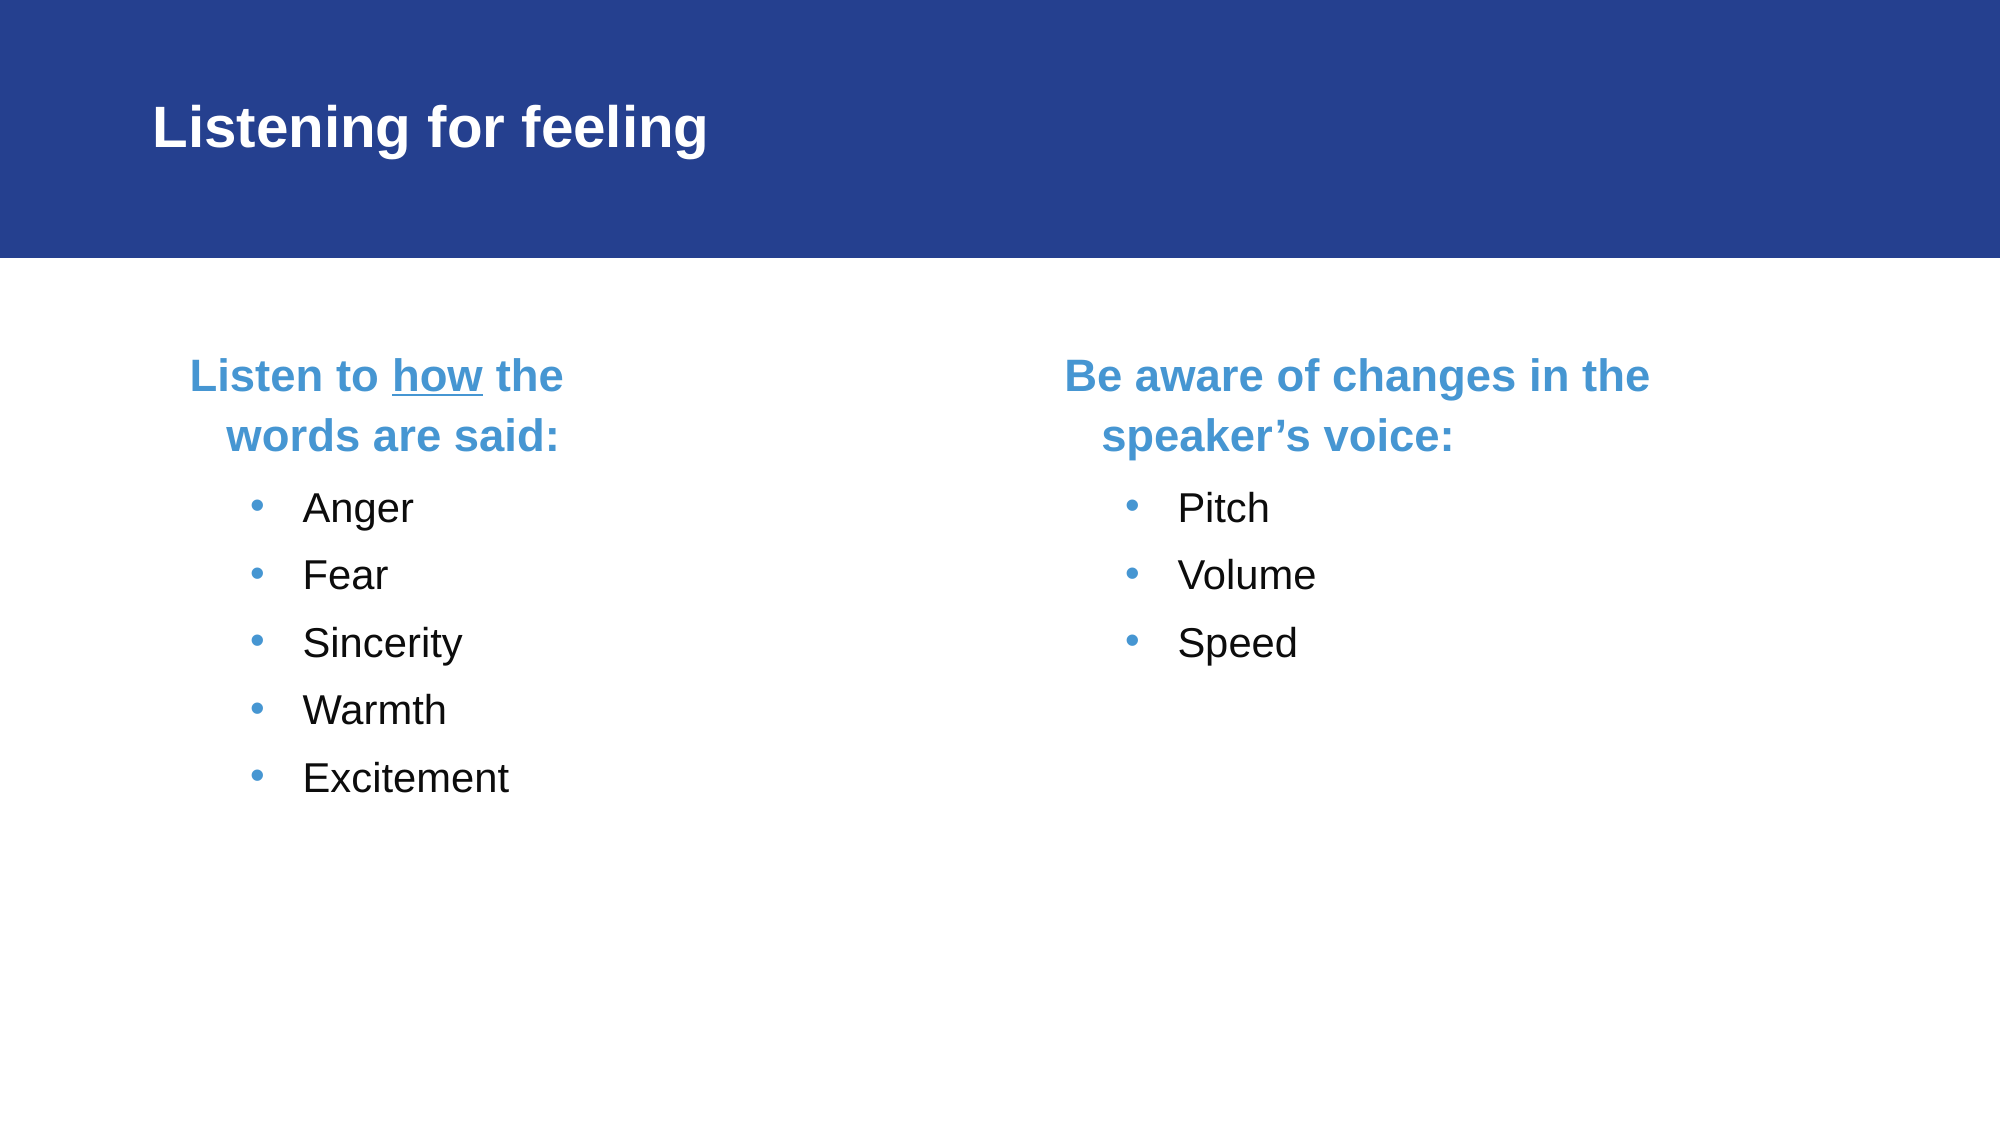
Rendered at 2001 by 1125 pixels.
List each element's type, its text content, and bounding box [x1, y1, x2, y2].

list Listen to how the words are said: [137, 332, 699, 468]
list Anger Fear Sincerity Warmth Excitement [137, 468, 984, 1074]
list Pitch Volume Speed [1012, 468, 1863, 1074]
list Be aware of changes in the speaker’s voice: [1012, 332, 1863, 468]
title Listening for feeling [137, 20, 1863, 238]
